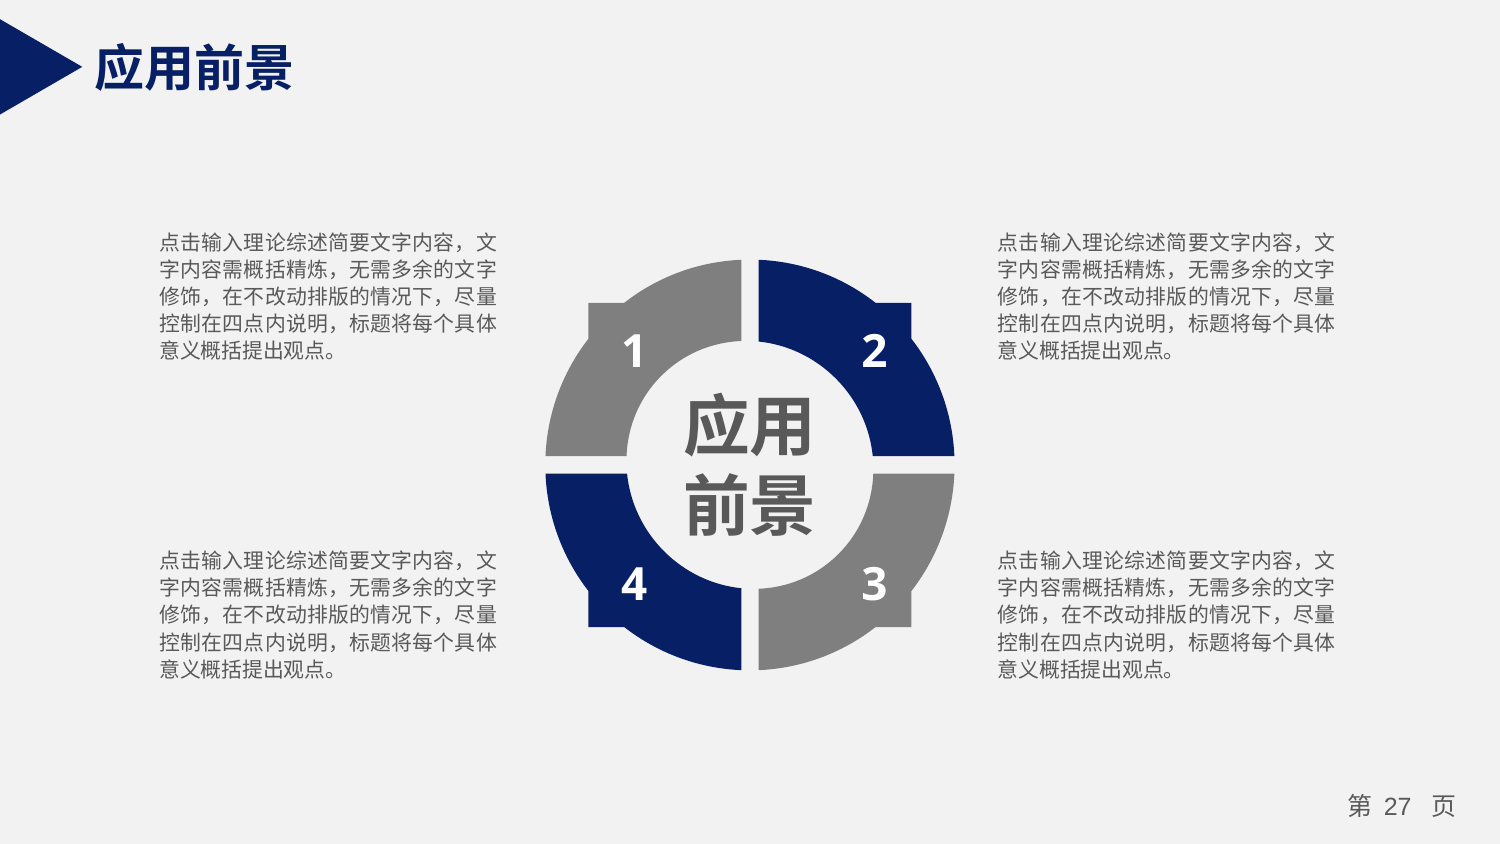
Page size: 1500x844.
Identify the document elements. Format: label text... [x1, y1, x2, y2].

text_box 点击输入理论综述简要文字内容，文字内容需概括精炼，无需多余的文字修饰，在不改动排版的情况下，尽量控制在四点内说明，标题将每个具体意义概括提出观点。 [997, 227, 1336, 364]
text_box 点击输入理论综述简要文字内容，文字内容需概括精炼，无需多余的文字修饰，在不改动排版的情况下，尽量控制在四点内说明，标题将每个具体意义概括提出观点。 [997, 545, 1336, 682]
text_box 点击输入理论综述简要文字内容，文字内容需概括精炼，无需多余的文字修饰，在不改动排版的情况下，尽量控制在四点内说明，标题将每个具体意义概括提出观点。 [159, 545, 497, 682]
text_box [545, 259, 955, 671]
text_box 点击输入理论综述简要文字内容，文字内容需概括精炼，无需多余的文字修饰，在不改动排版的情况下，尽量控制在四点内说明，标题将每个具体意义概括提出观点。 [159, 227, 497, 364]
text_box 应用前景 [79, 29, 310, 105]
text_box [0, 19, 83, 115]
